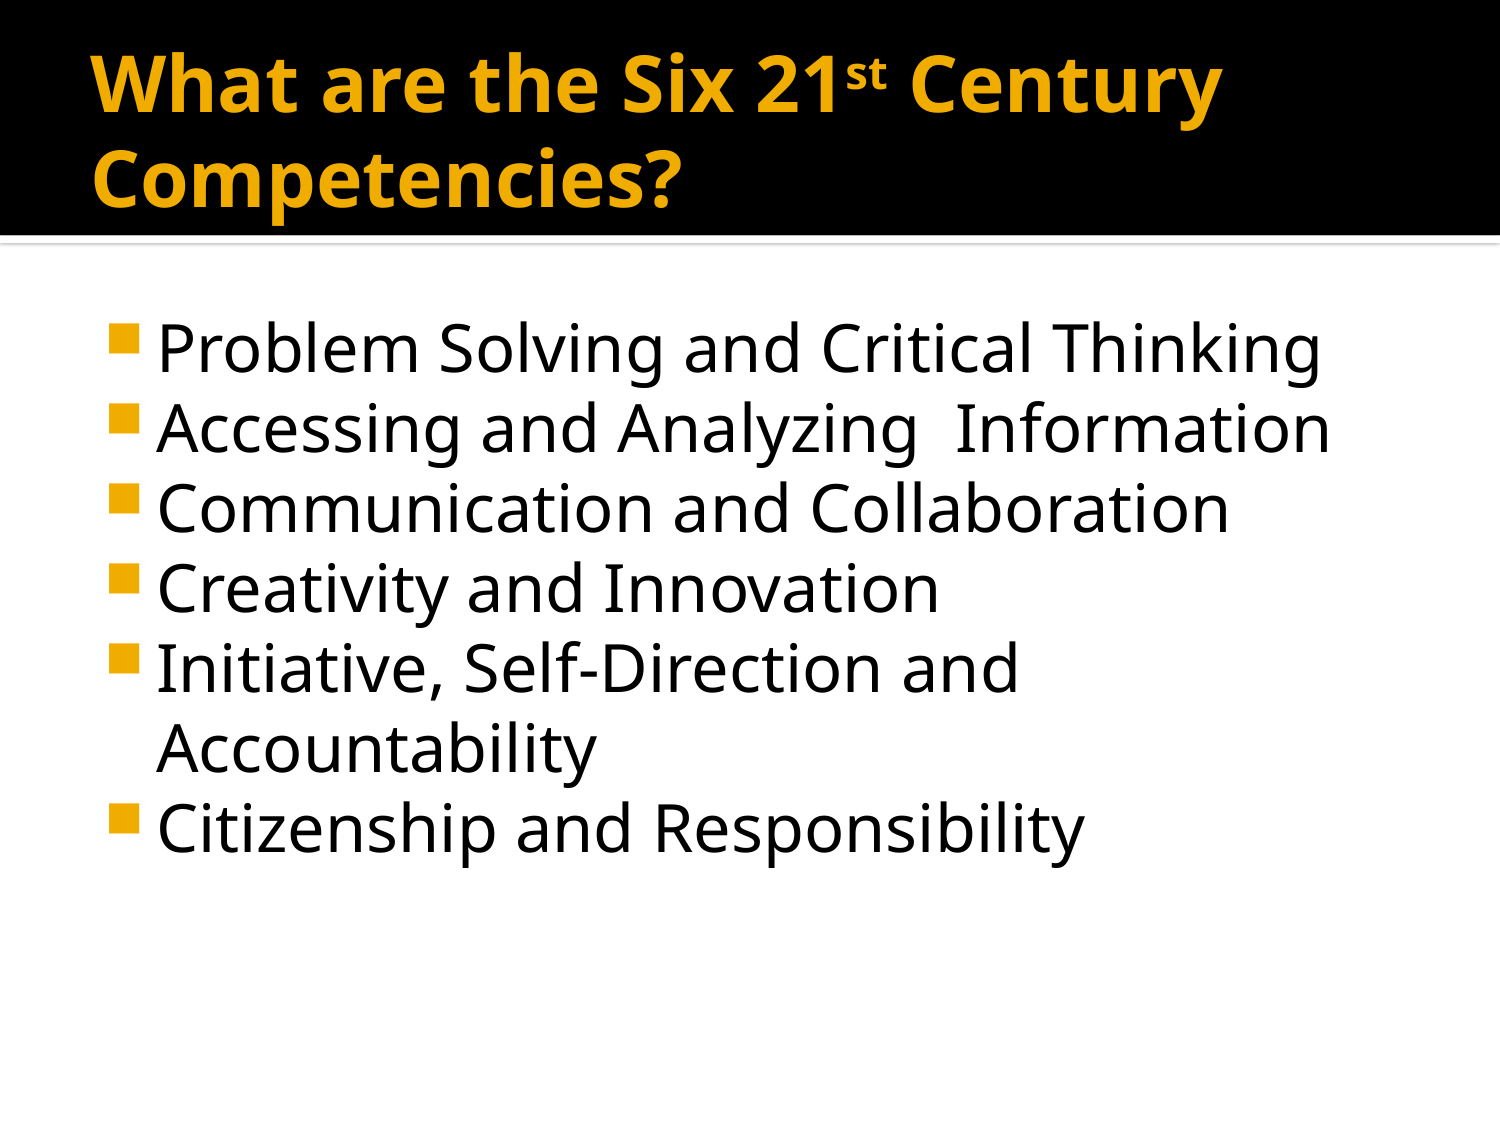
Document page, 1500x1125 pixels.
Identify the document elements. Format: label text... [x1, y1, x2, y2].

title What are the Six 21st Century Competencies? [75, 25, 1425, 231]
list Problem Solving and Critical Thinking Accessing and Analyzing Information Communication and Collaboration Creativity and Innovation Initiative, Self-Direction and Accountability Citizenship and Responsibility [75, 291, 1425, 1050]
